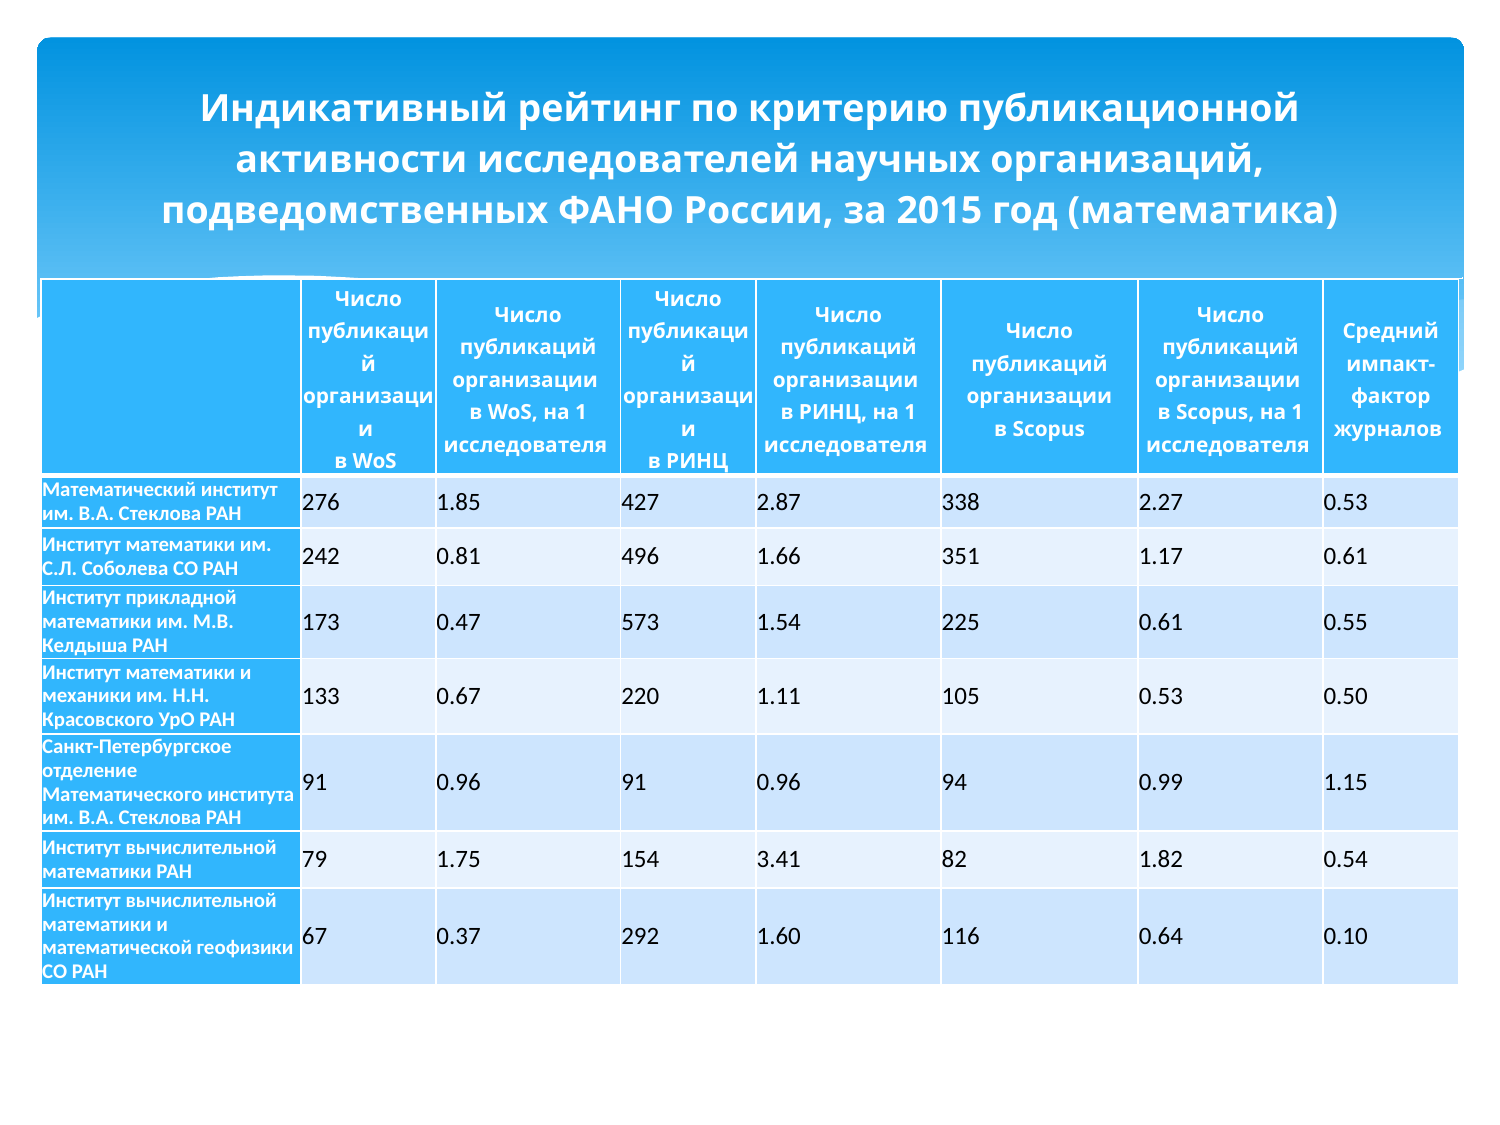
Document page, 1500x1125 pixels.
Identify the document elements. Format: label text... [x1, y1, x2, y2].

table_header Число публикаций организации в WoS, на 1 исследователя [437, 280, 620, 473]
table_cell 1.75 [437, 832, 620, 887]
table_cell 0.50 [1324, 659, 1458, 733]
table_cell 0.61 [1139, 586, 1322, 658]
table_header Средний импакт-фактор журналов [1324, 280, 1458, 473]
table_cell 351 [942, 529, 1137, 585]
table_cell 225 [942, 586, 1137, 658]
table_cell Институт математики и механики им. Н.Н. Красовского УрО РАН [42, 659, 300, 733]
table_cell 496 [621, 529, 755, 585]
table_cell 0.10 [1324, 889, 1458, 984]
table_cell Институт вычислительной математики и математической геофизики СО РАН [42, 889, 300, 984]
table_cell 3.41 [757, 832, 940, 887]
table_cell 2.87 [757, 478, 940, 527]
table_cell 1.60 [757, 889, 940, 984]
title Индикативный рейтинг по критерию публикационной активности исследователей научных организаций, подведомственных ФАНО России, за 2015 год (математика) [75, 55, 1425, 261]
table_cell 573 [621, 586, 755, 658]
table_cell 79 [302, 832, 435, 887]
table_header Число публикаций организации в Scopus, на 1 исследователя [1139, 280, 1322, 473]
table_cell 173 [302, 586, 435, 658]
table_cell 2.27 [1139, 478, 1322, 527]
table_cell Институт прикладной математики им. М.В. Келдыша РАН [42, 586, 300, 658]
table_cell 0.54 [1324, 832, 1458, 887]
table_cell 292 [621, 889, 755, 984]
table_cell 1.82 [1139, 832, 1322, 887]
table_cell 0.53 [1324, 478, 1458, 527]
table_cell 1.54 [757, 586, 940, 658]
table_cell 0.67 [437, 659, 620, 733]
table_cell 0.47 [437, 586, 620, 658]
table_cell 91 [621, 735, 755, 830]
table_cell 0.96 [757, 735, 940, 830]
table_cell 276 [302, 478, 435, 527]
table_cell 1.11 [757, 659, 940, 733]
table_cell 1.66 [757, 529, 940, 585]
table_cell Математический институт им. В.А. Стеклова РАН [42, 478, 300, 527]
table_cell 0.53 [1139, 659, 1322, 733]
table_cell 1.85 [437, 478, 620, 527]
table_cell 0.81 [437, 529, 620, 585]
table_cell Институт математики им. С.Л. Соболева СО РАН [42, 529, 300, 585]
table_cell 91 [302, 735, 435, 830]
table_cell 0.37 [437, 889, 620, 984]
table_cell 220 [621, 659, 755, 733]
table_cell 0.64 [1139, 889, 1322, 984]
table_cell 338 [942, 478, 1137, 527]
table_cell Санкт-Петербургское отделение Математического института им. В.А. Стеклова РАН [42, 735, 300, 830]
table_cell 1.17 [1139, 529, 1322, 585]
table_header Число публикаций организации в WoS [302, 280, 435, 473]
table_cell 0.96 [437, 735, 620, 830]
table_cell 133 [302, 659, 435, 733]
table_header Число публикаций организации в РИНЦ, на 1 исследователя [757, 280, 940, 473]
table_cell 116 [942, 889, 1137, 984]
table_cell 242 [302, 529, 435, 585]
table_cell Институт вычислительной математики РАН [42, 832, 300, 887]
table_cell 154 [621, 832, 755, 887]
table_cell 94 [942, 735, 1137, 830]
table_cell 0.61 [1324, 529, 1458, 585]
table_cell 1.15 [1324, 735, 1458, 830]
table_header Число публикаций организации в Scopus [942, 280, 1137, 473]
table_cell 0.99 [1139, 735, 1322, 830]
table_cell 0.55 [1324, 586, 1458, 658]
table_cell 67 [302, 889, 435, 984]
table_cell 82 [942, 832, 1137, 887]
table_header Число публикаций организации в РИНЦ [621, 280, 755, 473]
table_cell 105 [942, 659, 1137, 733]
table_cell 427 [621, 478, 755, 527]
table_header [42, 280, 300, 473]
